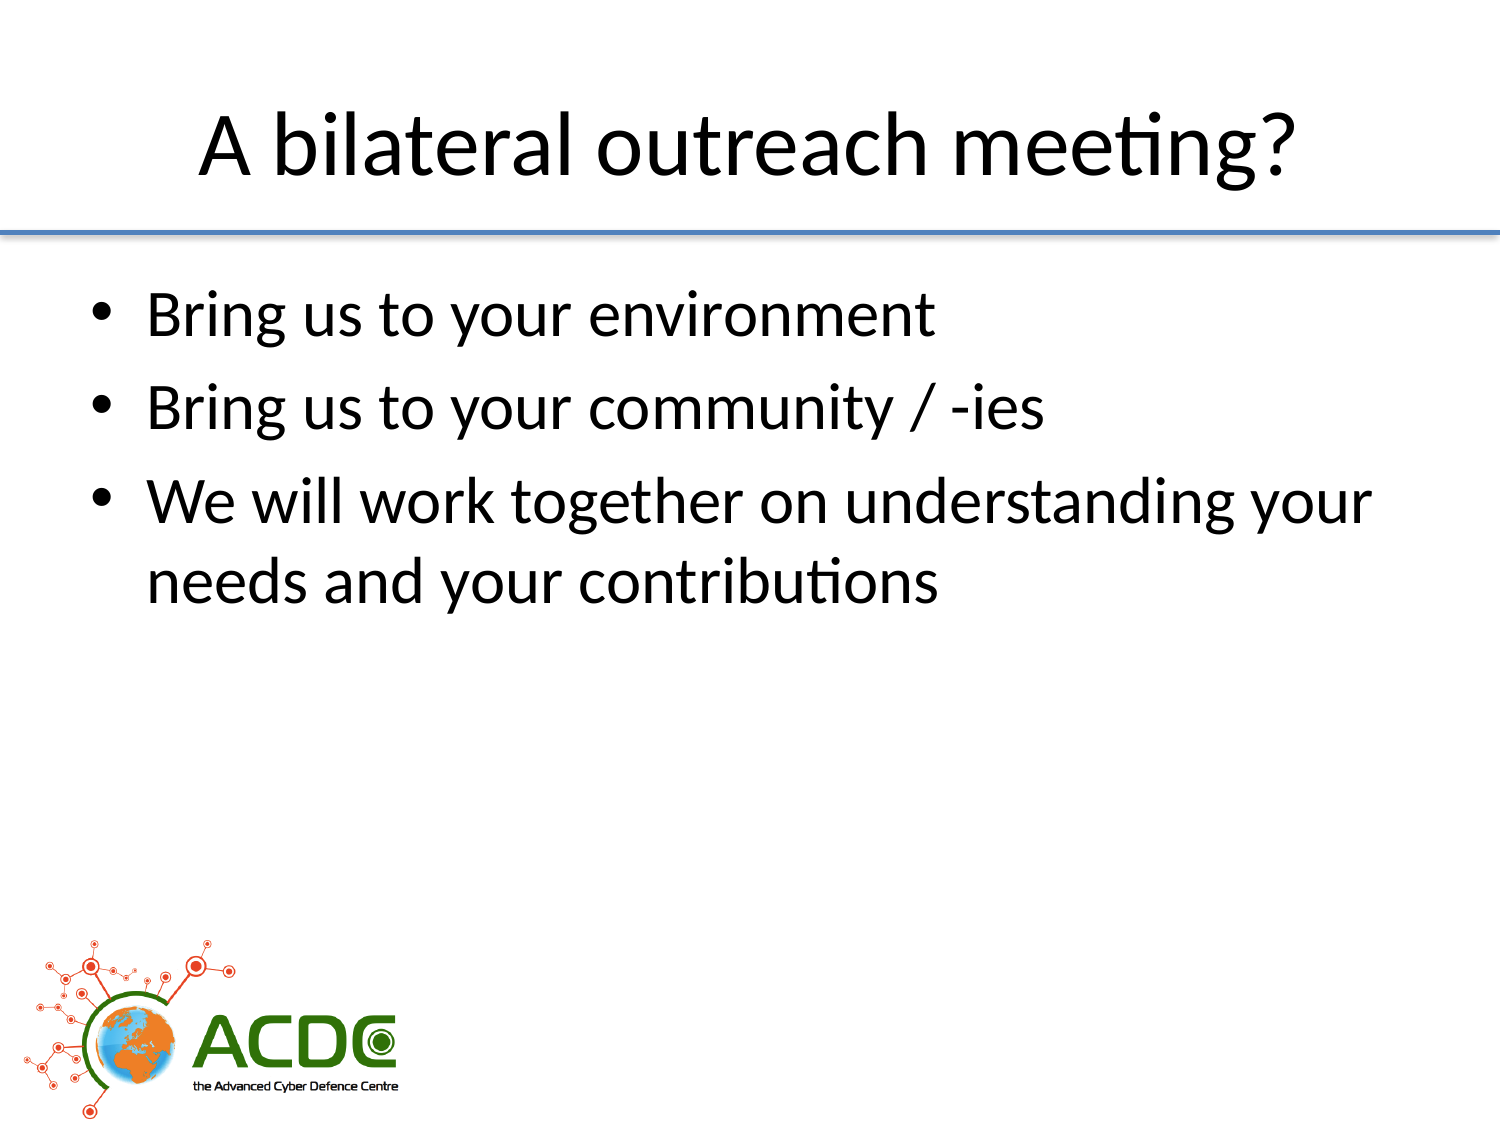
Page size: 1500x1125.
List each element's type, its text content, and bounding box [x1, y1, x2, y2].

title A bilateral outreach meeting? [75, 45, 1425, 233]
list Bring us to your environment Bring us to your community / -ies We will work together on understanding your needs and your contributions [75, 262, 1425, 1005]
picture [0, 934, 431, 1125]
